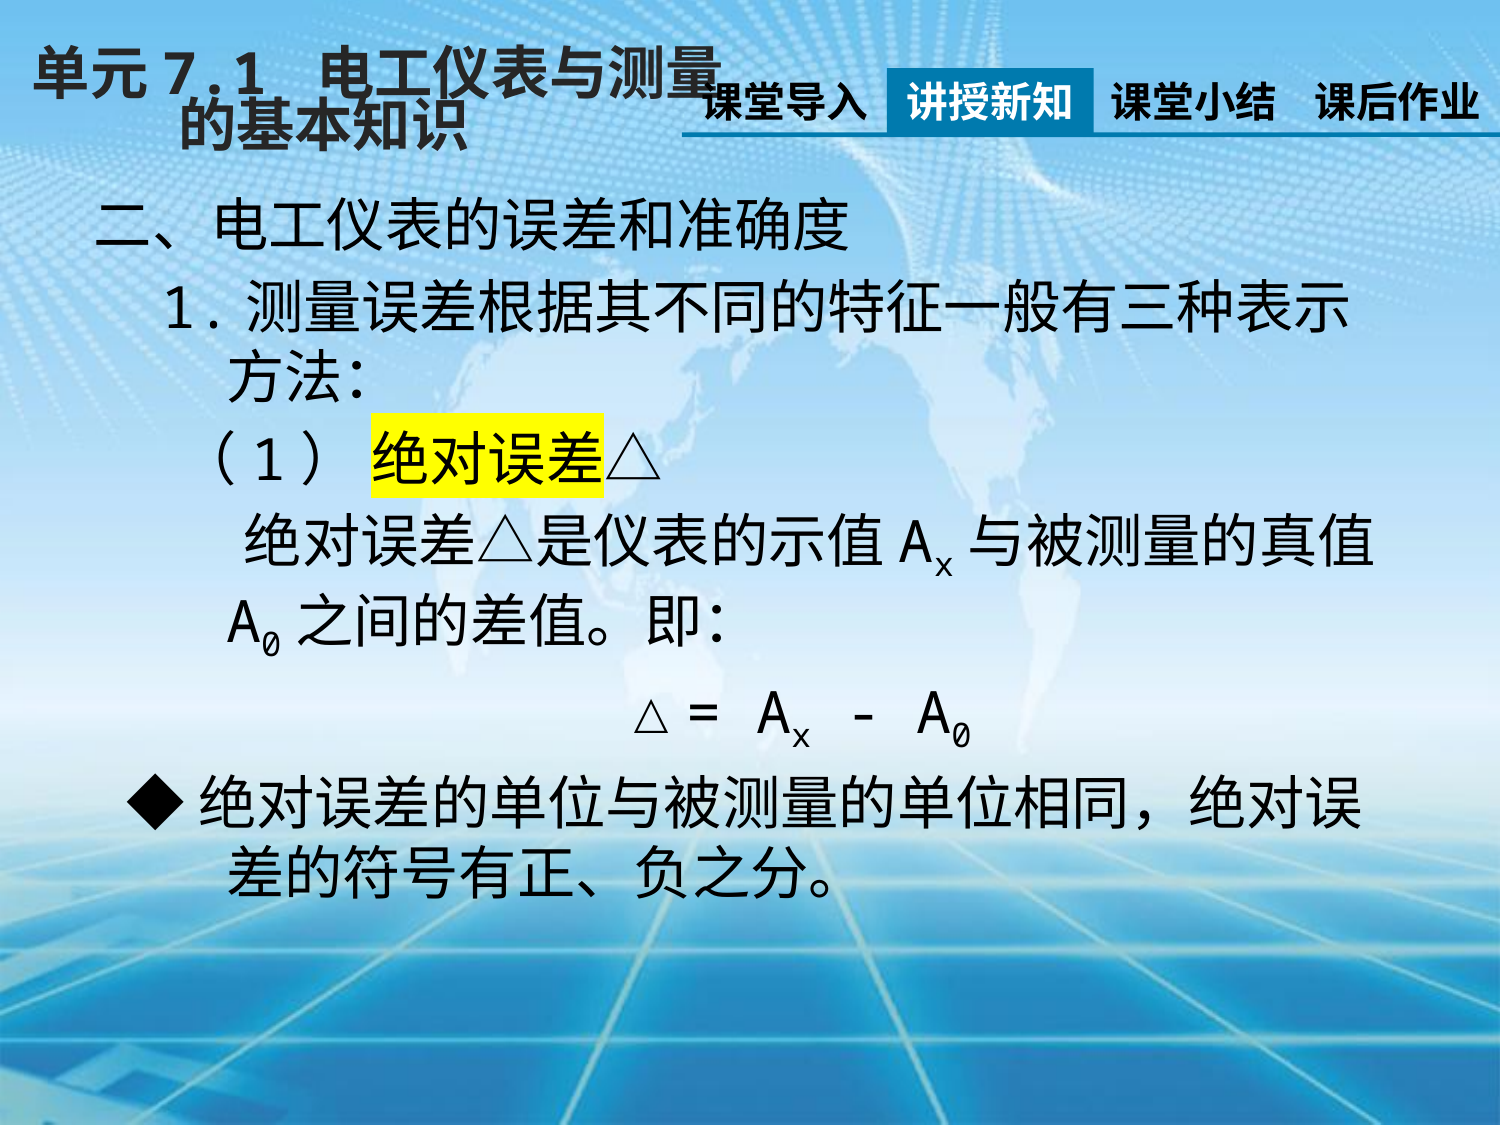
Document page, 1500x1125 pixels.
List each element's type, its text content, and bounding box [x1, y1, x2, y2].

text_box 1.测量误差根据其不同的特征一般有三种表示方法： （1） 绝对误差△ 绝对误差△是仪表的示值Ax与被测量的真值A0之间的差值。即： △= Ax - A0 ◆绝对误差的单位与被测量的单位相同，绝对误差的符号有正、负之分。 [110, 263, 1405, 1000]
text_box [16, 46, 1500, 168]
picture [0, 0, 1500, 1125]
text_box 二、电工仪表的误差和准确度 [79, 180, 1040, 266]
